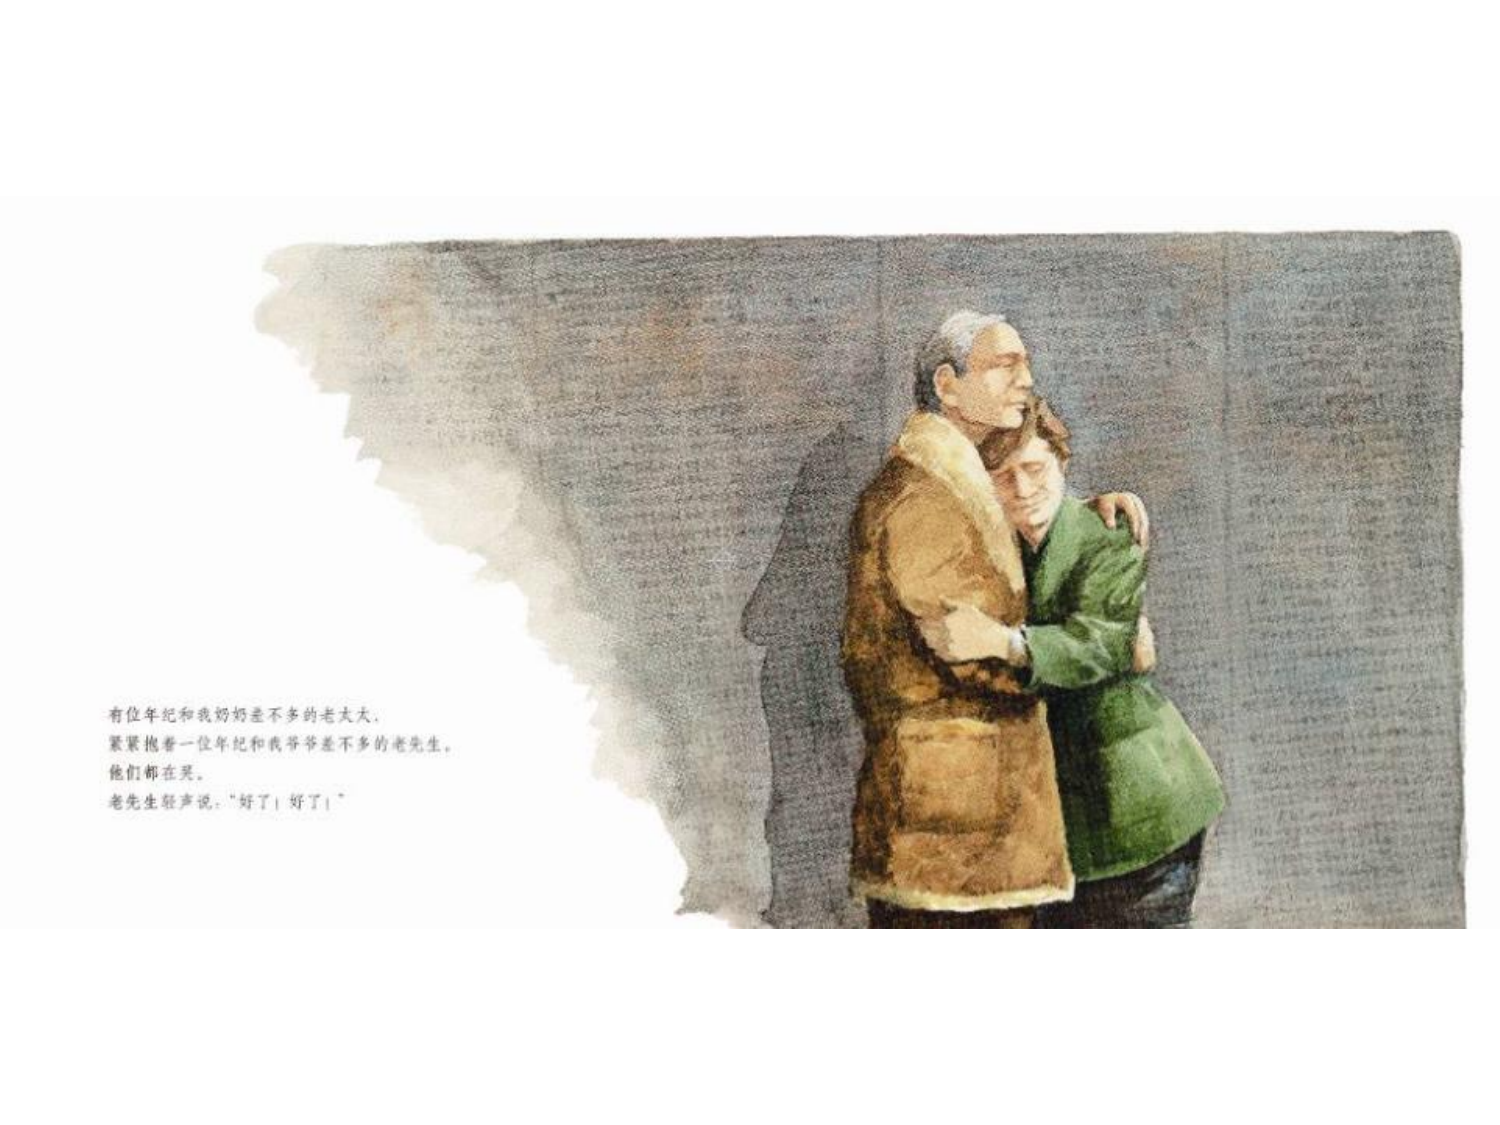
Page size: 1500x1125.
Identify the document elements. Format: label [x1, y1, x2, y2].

picture [0, 196, 1500, 929]
